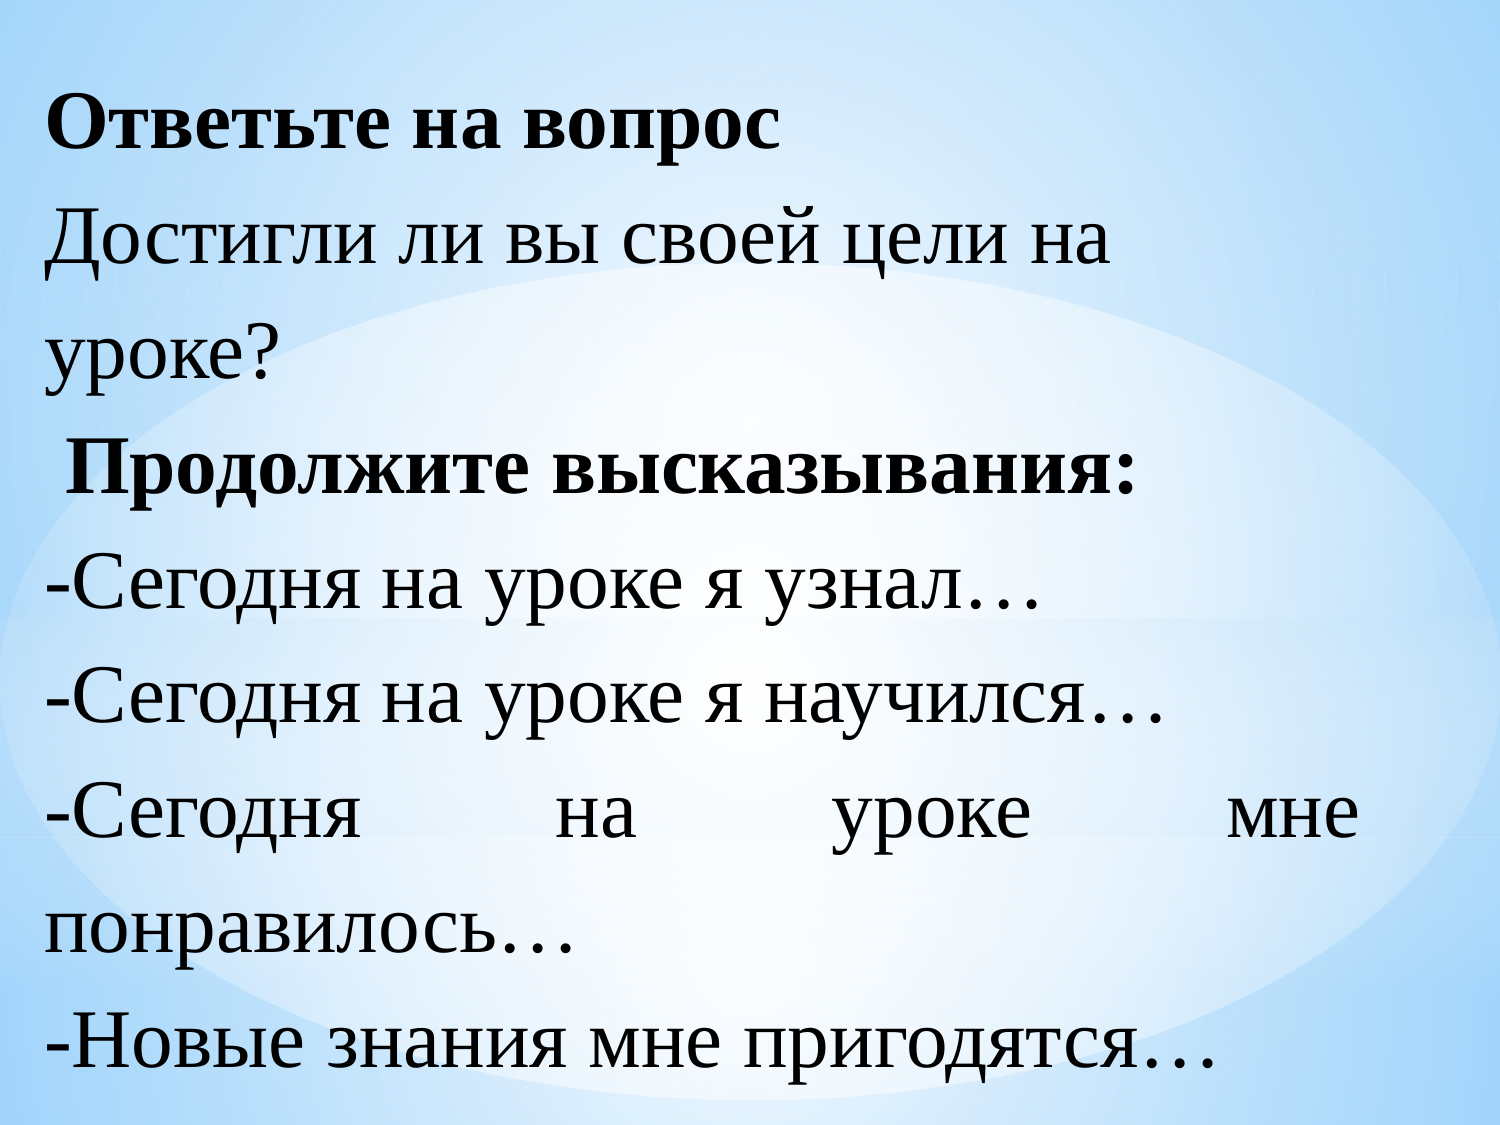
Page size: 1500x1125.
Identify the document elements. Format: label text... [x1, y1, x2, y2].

text_box Ответьте на вопрос Достигли ли вы своей цели на уроке? Продолжите высказывания: -Сегодня на уроке я узнал… -Сегодня на уроке я научился… -Сегодня на уроке мне понравилось… -Новые знания мне пригодятся… [29, 42, 1377, 1092]
